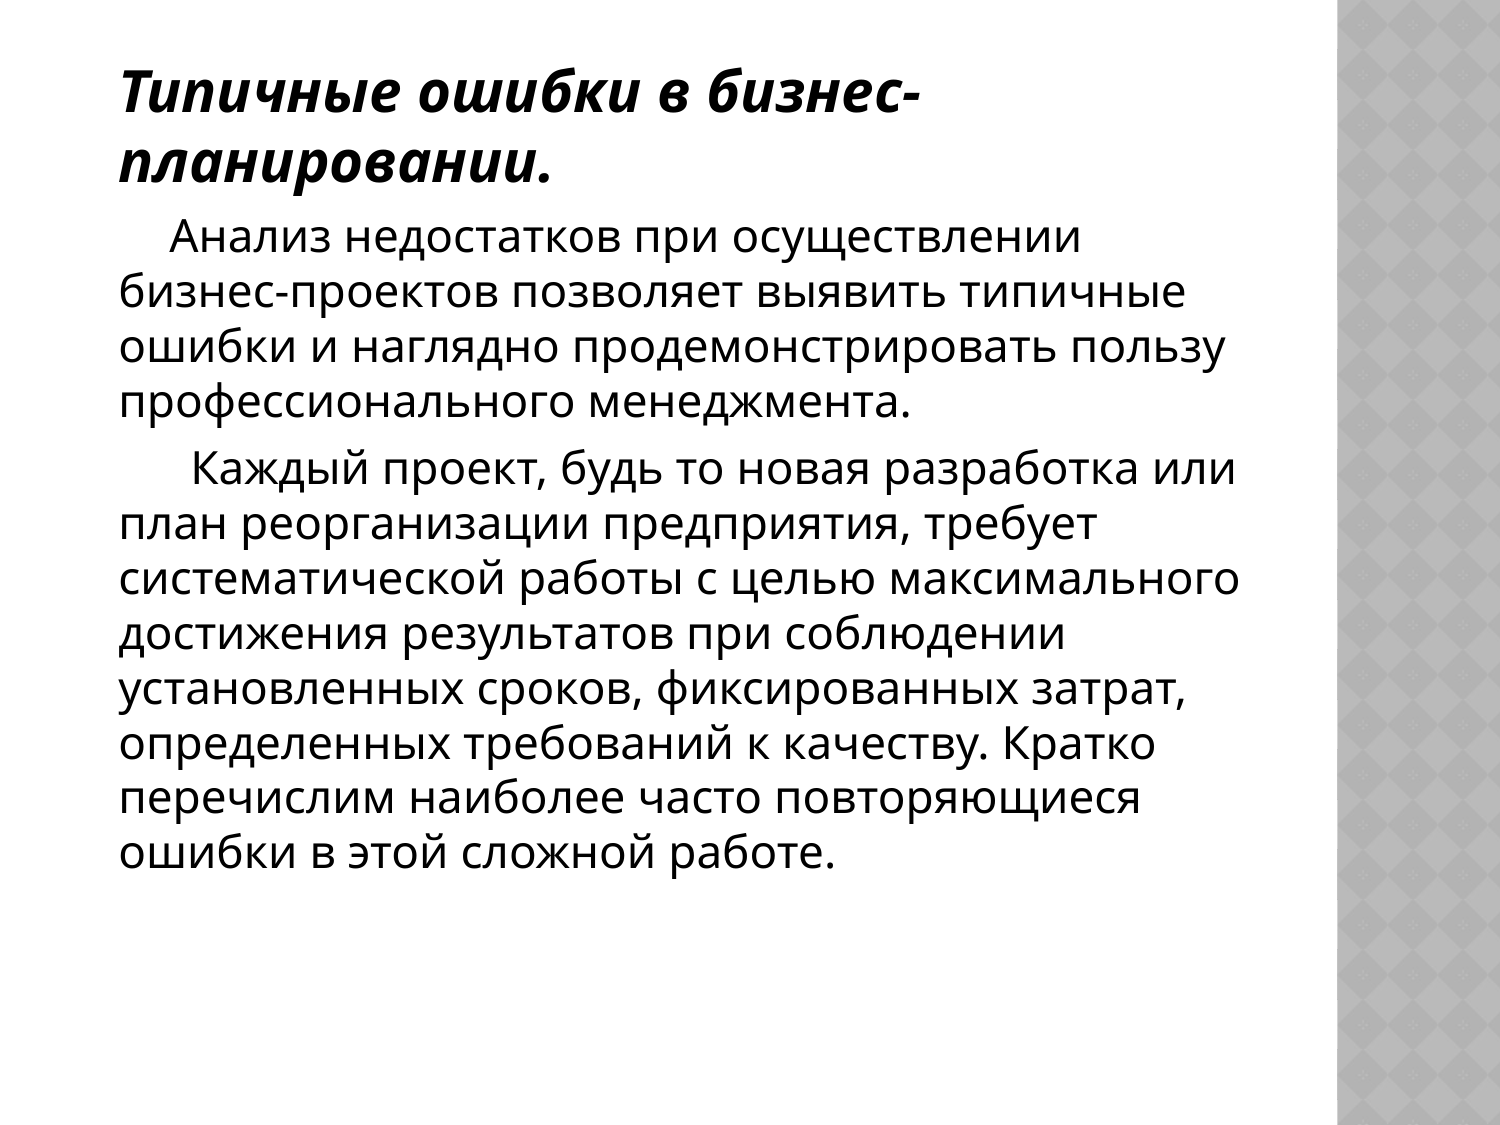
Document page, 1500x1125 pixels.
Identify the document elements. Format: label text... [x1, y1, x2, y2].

list Типичные ошибки в бизнес-планировании. Анализ недостатков при осуществлении бизнес-проектов позволяет выявить типичные ошибки и наглядно продемонстрировать пользу профессионального менеджмента. Каждый проект, будь то новая разработка или план реорганизации предприятия, требует систематической работы с целью максимального достижения результатов при соблюдении установленных сроков, фиксированных затрат, определенных требований к качеству. Кратко перечислим наиболее часто повторяющиеся ошибки в этой сложной работе. [58, 46, 1263, 1059]
